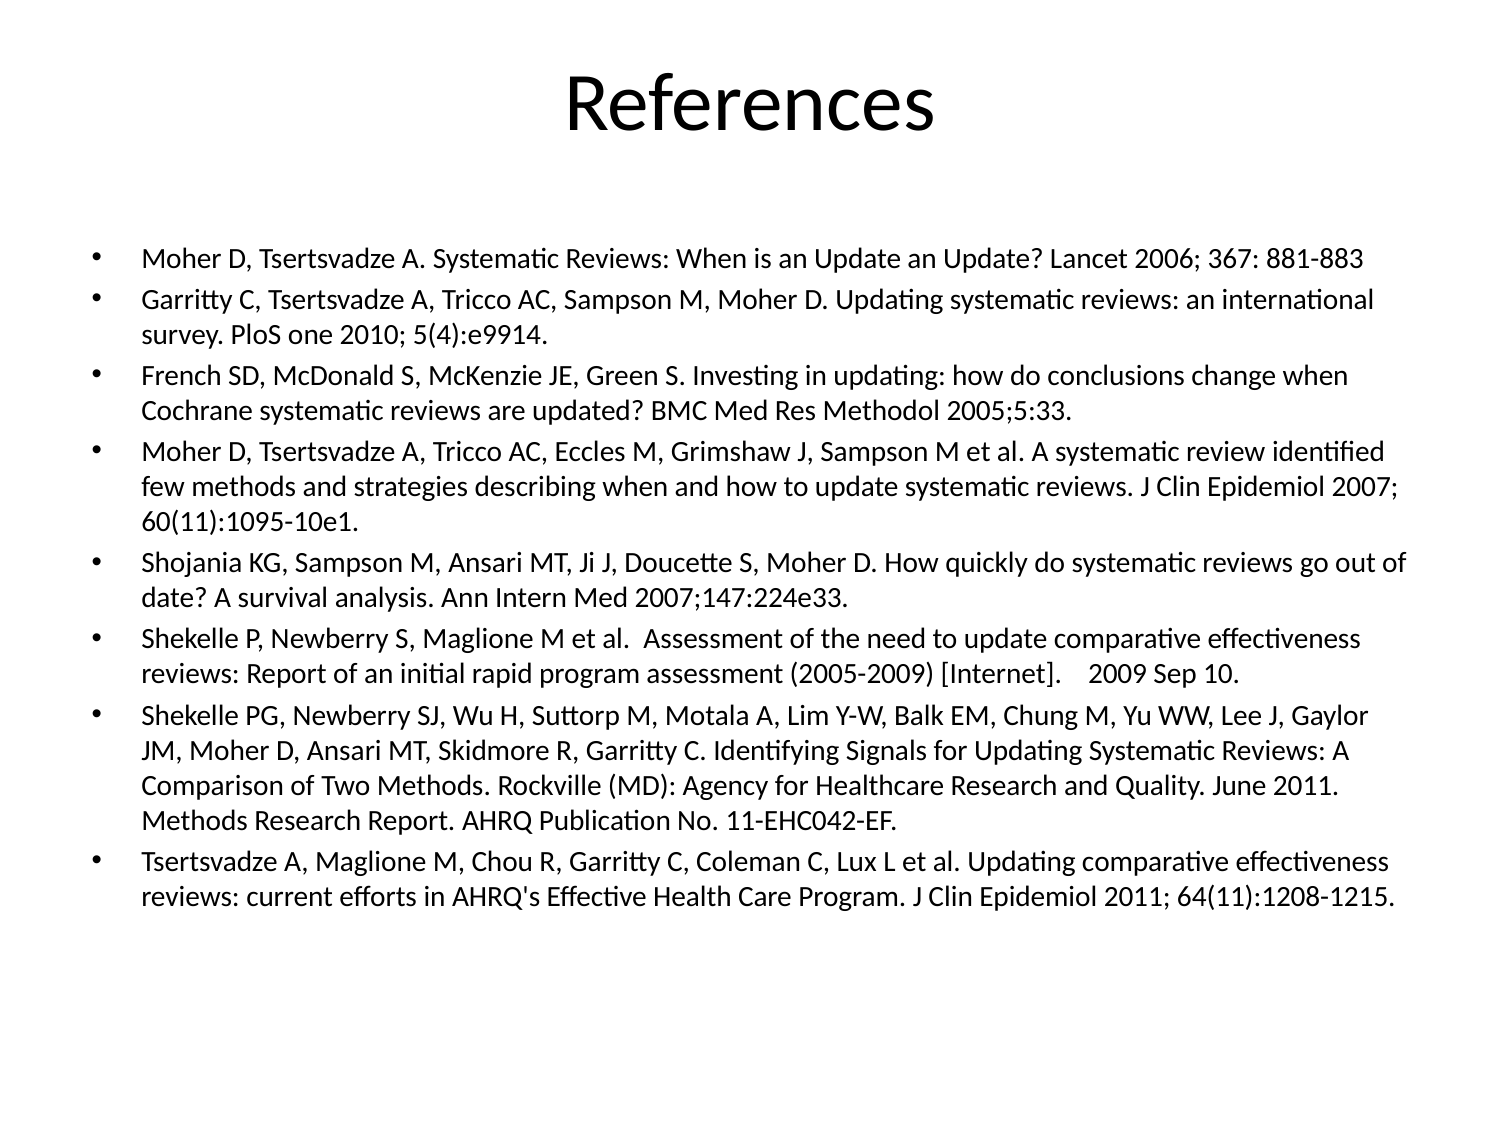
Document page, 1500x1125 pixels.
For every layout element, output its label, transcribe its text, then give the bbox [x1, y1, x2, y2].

title References [75, 45, 1425, 149]
list Moher D, Tsertsvadze A. Systematic Reviews: When is an Update an Update? Lancet 2006; 367: 881-883 Garritty C, Tsertsvadze A, Tricco AC, Sampson M, Moher D. Updating systematic reviews: an international survey. PloS one 2010; 5(4):e9914. French SD, McDonald S, McKenzie JE, Green S. Investing in updating: how do conclusions change when Cochrane systematic reviews are updated? BMC Med Res Methodol 2005;5:33. Moher D, Tsertsvadze A, Tricco AC, Eccles M, Grimshaw J, Sampson M et al. A systematic review identified few methods and strategies describing when and how to update systematic reviews. J Clin Epidemiol 2007; 60(11):1095-10e1. Shojania KG, Sampson M, Ansari MT, Ji J, Doucette S, Moher D. How quickly do systematic reviews go out of date? A survival analysis. Ann Intern Med 2007;147:224e33. Shekelle P, Newberry S, Maglione M et al. Assessment of the need to update comparative effectiveness reviews: Report of an initial rapid program assessment (2005-2009) [Internet]. 2009 Sep 10. Shekelle PG, Newberry SJ, Wu H, Suttorp M, Motala A, Lim Y-W, Balk EM, Chung M, Yu WW, Lee J, Gaylor JM, Moher D, Ansari MT, Skidmore R, Garritty C. Identifying Signals for Updating Systematic Reviews: A Comparison of Two Methods. Rockville (MD): Agency for Healthcare Research and Quality. June 2011. Methods Research Report. AHRQ Publication No. 11-EHC042-EF. Tsertsvadze A, Maglione M, Chou R, Garritty C, Coleman C, Lux L et al. Updating comparative effectiveness reviews: current efforts in AHRQ's Effective Health Care Program. J Clin Epidemiol 2011; 64(11):1208-1215. [76, 208, 1427, 1047]
